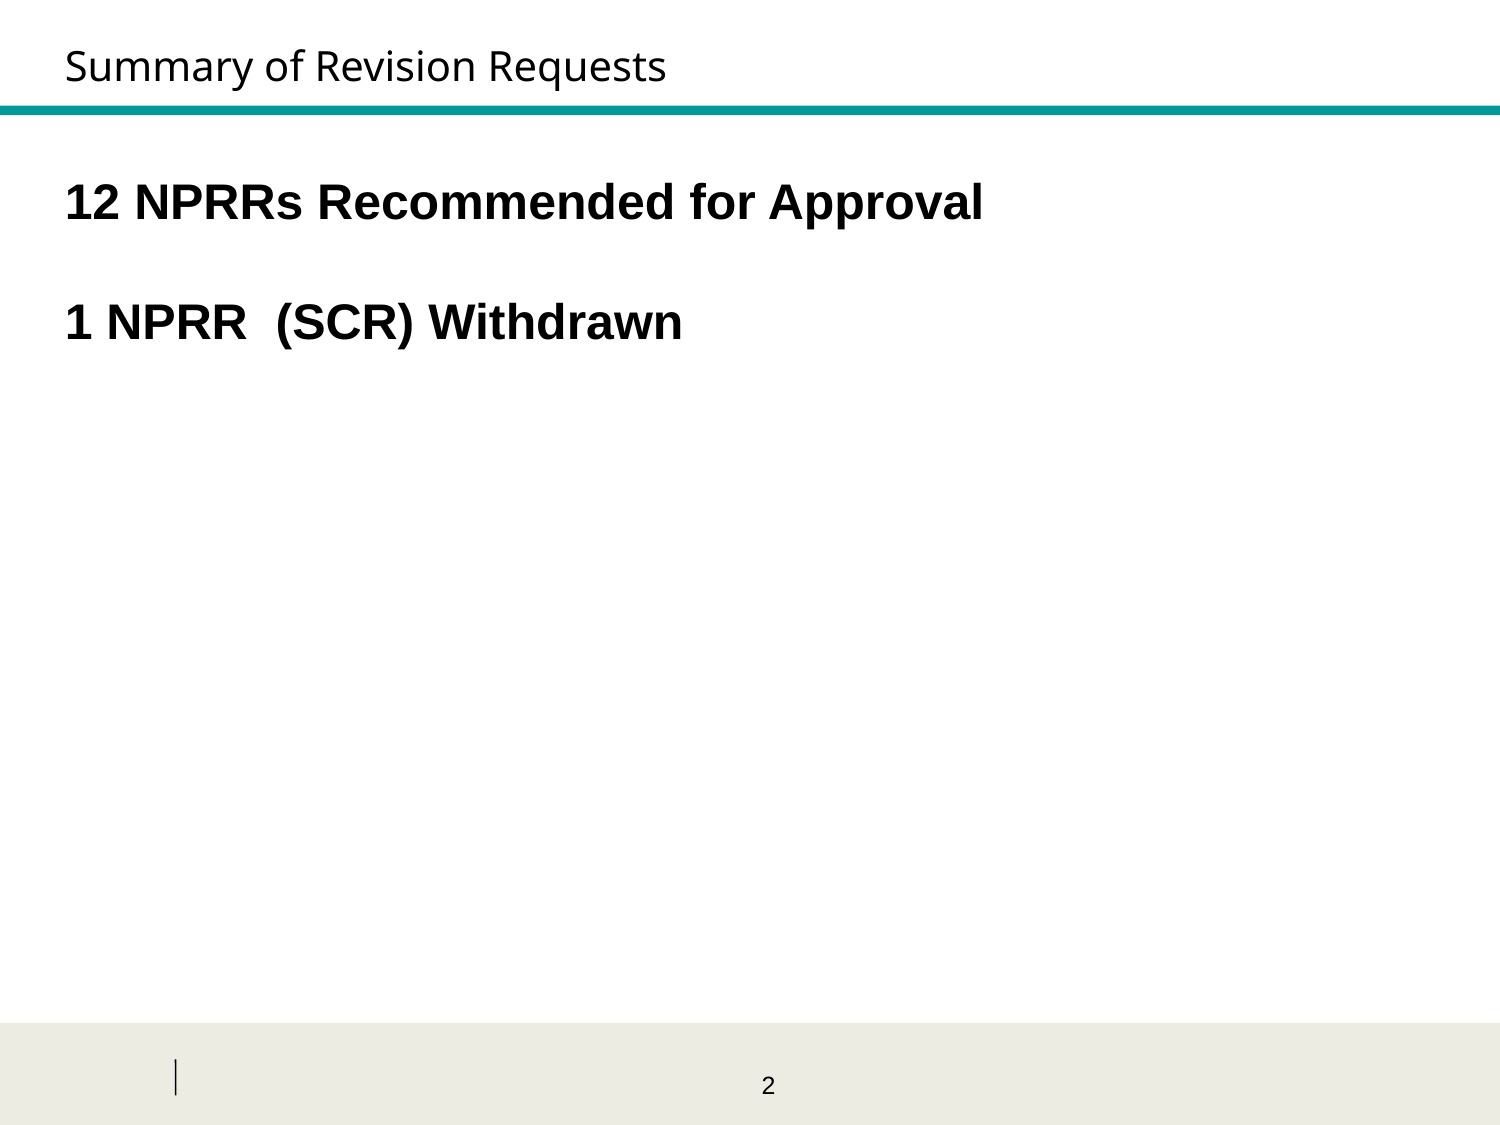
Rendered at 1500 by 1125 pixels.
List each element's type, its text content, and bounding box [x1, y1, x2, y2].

text_box 12 NPRRs Recommended for Approval 1 NPRR (SCR) Withdrawn [49, 162, 1388, 1088]
text_box Summary of Revision Requests [49, 0, 1400, 130]
